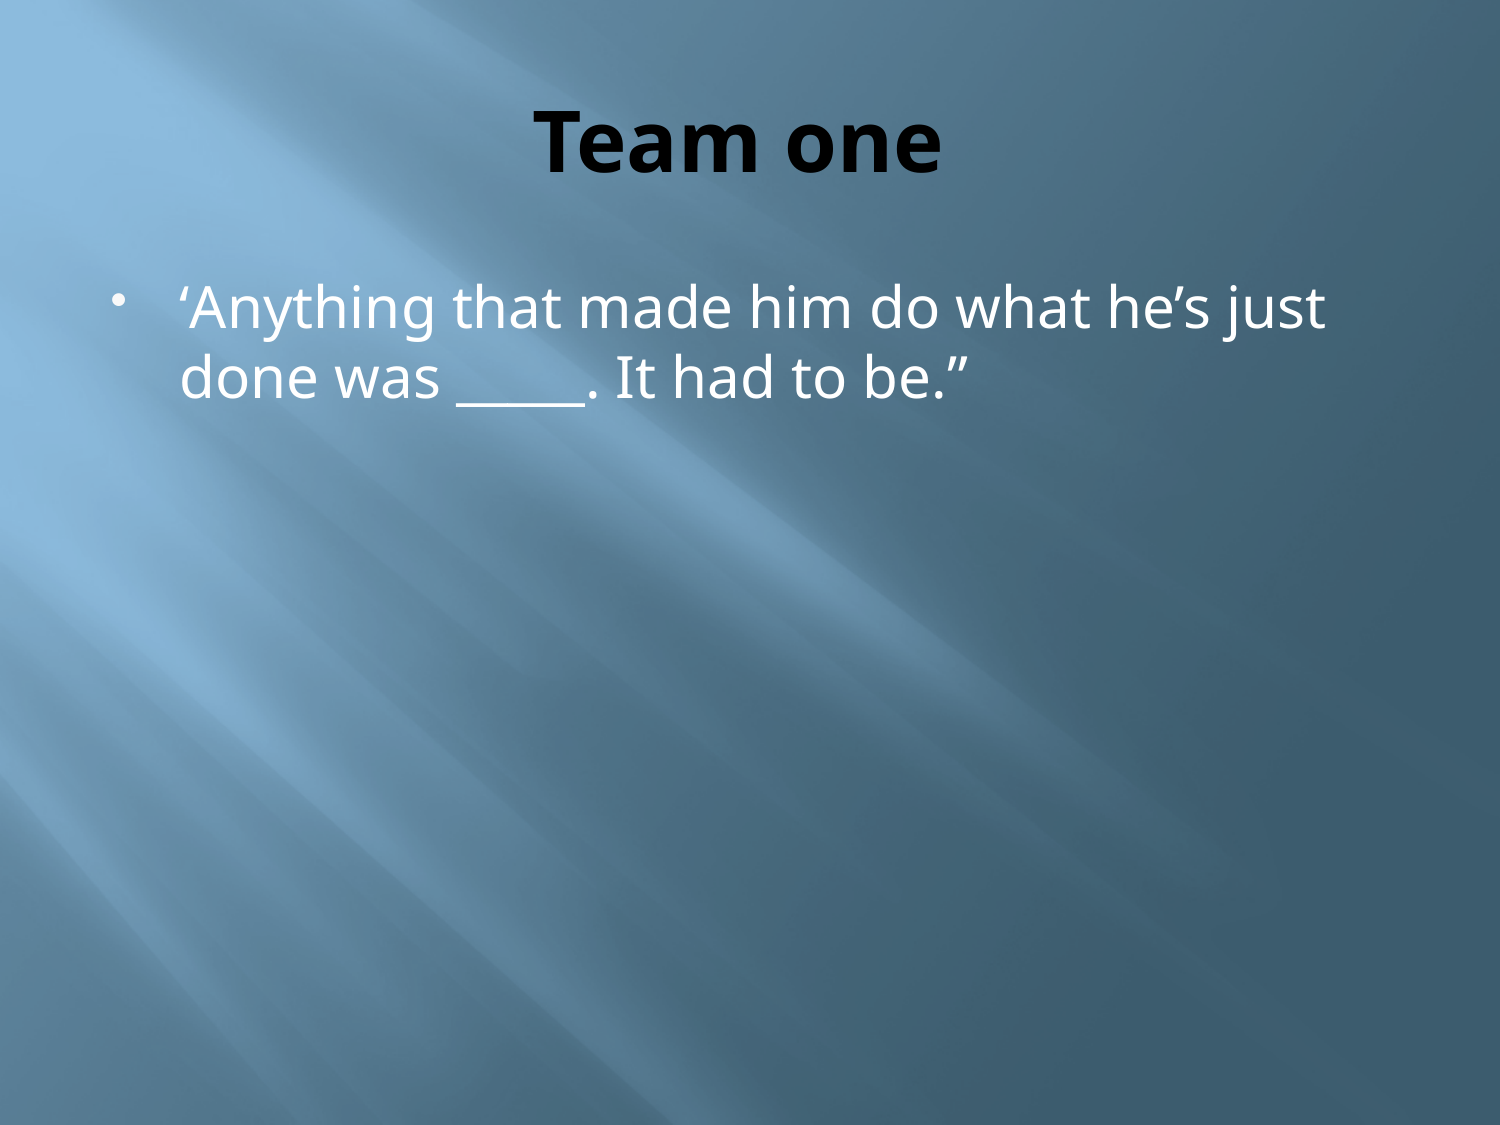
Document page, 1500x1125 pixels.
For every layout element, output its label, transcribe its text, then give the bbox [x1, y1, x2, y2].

list ‘Anything that made him do what he’s just done was _____. It had to be.” [75, 262, 1425, 1035]
title Team one [75, 45, 1425, 233]
